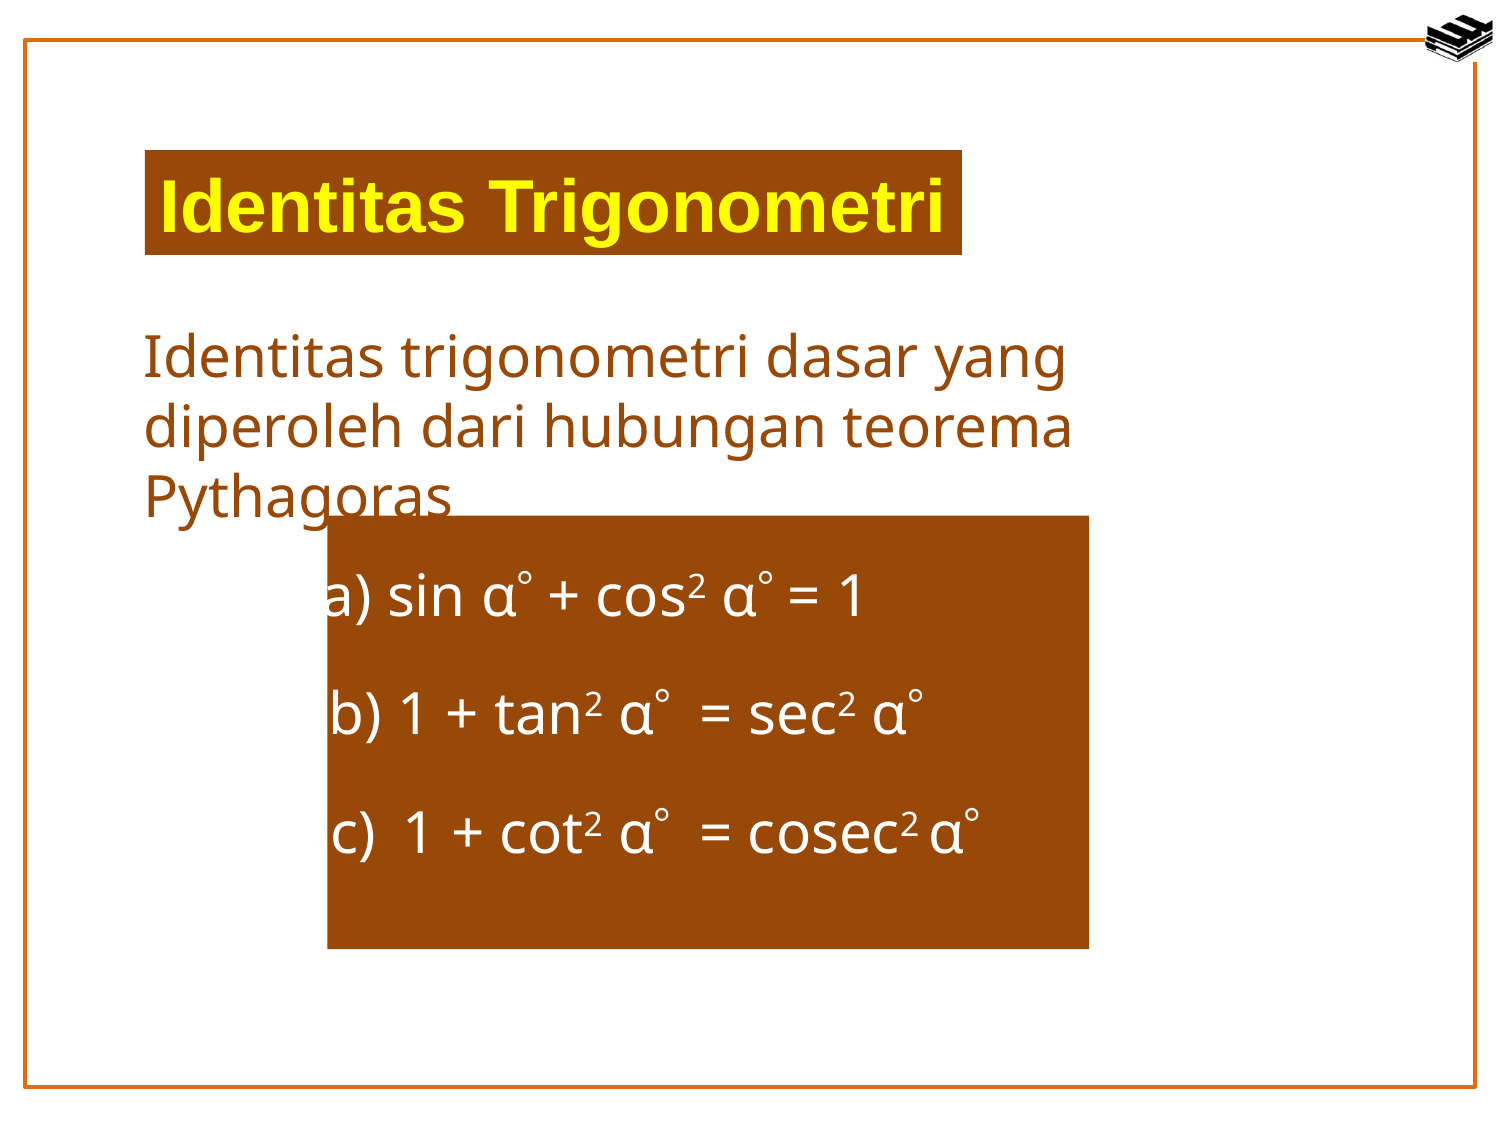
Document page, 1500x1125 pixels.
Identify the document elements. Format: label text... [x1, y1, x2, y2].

picture [1425, 11, 1493, 62]
text_box Identitas trigonometri dasar yang diperoleh dari hubungan teorema Pythagoras [128, 312, 1360, 537]
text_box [327, 515, 1091, 950]
text_box Identitas Trigonometri [144, 150, 962, 255]
